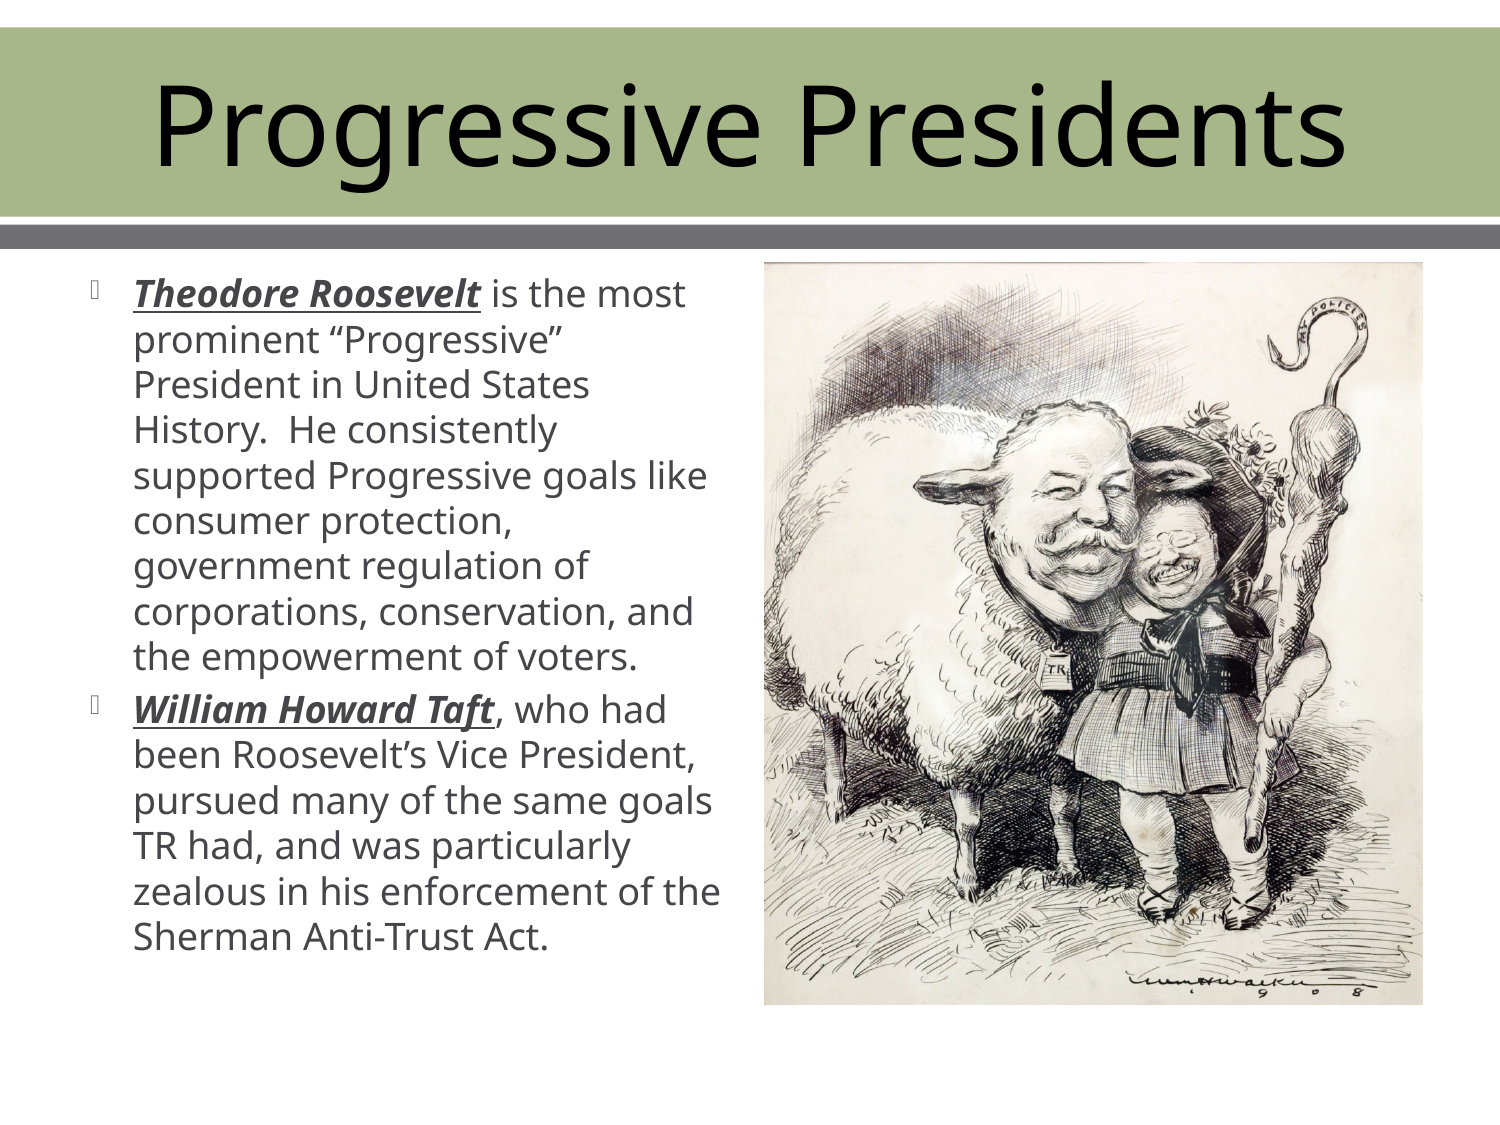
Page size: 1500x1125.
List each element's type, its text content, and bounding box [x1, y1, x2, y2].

list Theodore Roosevelt is the most prominent “Progressive” President in United States History. He consistently supported Progressive goals like consumer protection, government regulation of corporations, conservation, and the empowerment of voters. William Howard Taft, who had been Roosevelt’s Vice President, pursued many of the same goals TR had, and was particularly zealous in his enforcement of the Sherman Anti-Trust Act. [75, 262, 738, 1005]
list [764, 262, 1423, 1006]
title Progressive Presidents [75, 29, 1425, 213]
